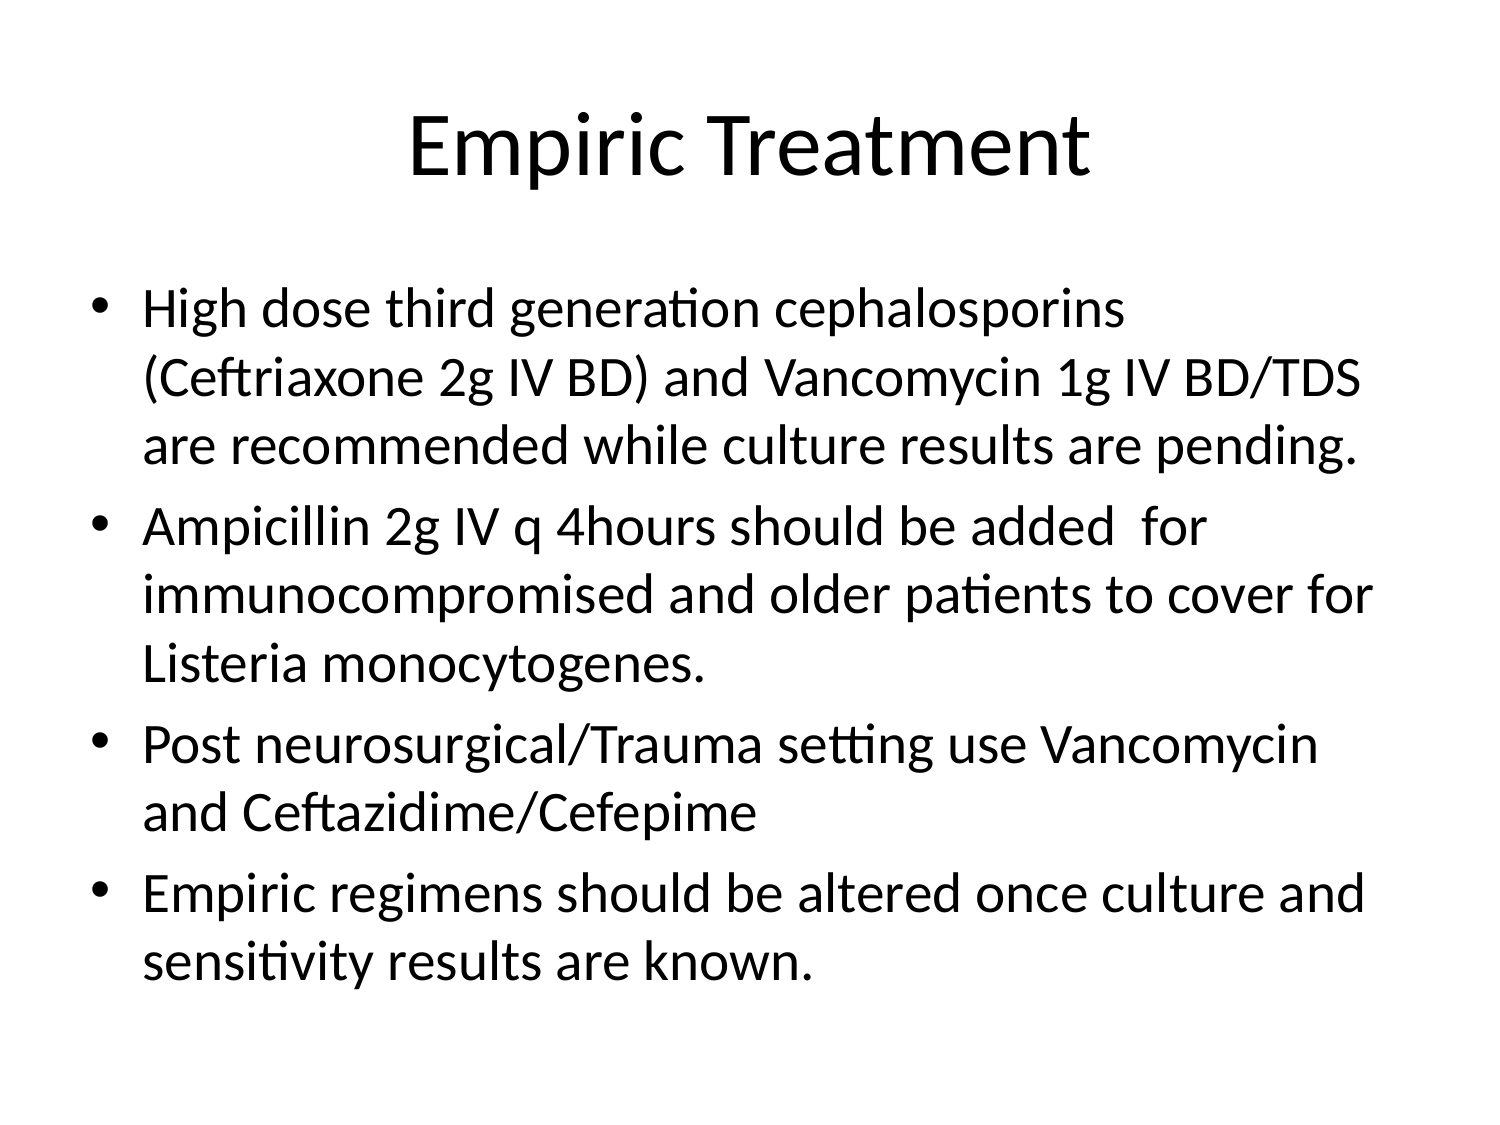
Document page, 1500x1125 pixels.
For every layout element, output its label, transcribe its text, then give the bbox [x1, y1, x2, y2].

list High dose third generation cephalosporins (Ceftriaxone 2g IV BD) and Vancomycin 1g IV BD/TDS are recommended while culture results are pending. Ampicillin 2g IV q 4hours should be added for immunocompromised and older patients to cover for Listeria monocytogenes. Post neurosurgical/Trauma setting use Vancomycin and Ceftazidime/Cefepime Empiric regimens should be altered once culture and sensitivity results are known. [75, 262, 1425, 1005]
title Empiric Treatment [75, 45, 1425, 233]
